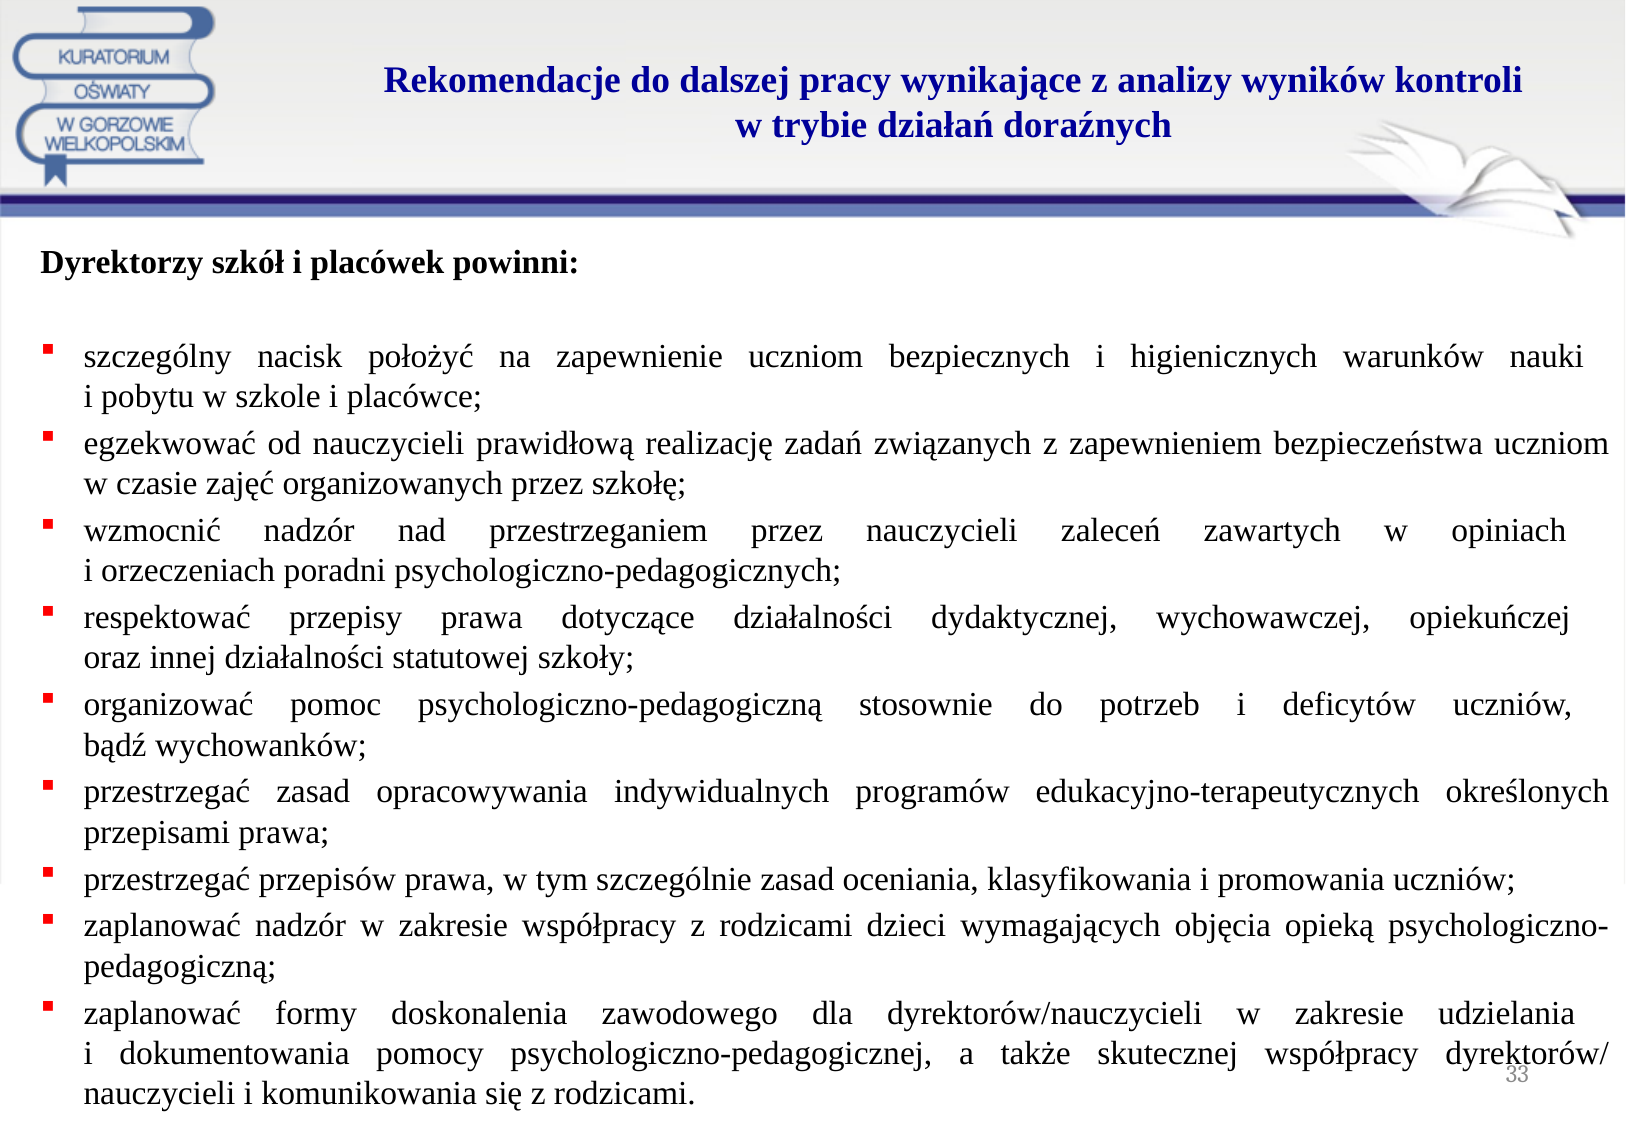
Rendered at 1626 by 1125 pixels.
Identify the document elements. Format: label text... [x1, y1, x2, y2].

title Rekomendacje do dalszej pracy wynikające z analizy wyników kontroli w trybie działań doraźnych [317, 23, 1600, 176]
list Dyrektorzy szkół i placówek powinni: szczególny nacisk położyć na zapewnienie uczniom bezpiecznych i higienicznych warunków nauki i pobytu w szkole i placówce; egzekwować od nauczycieli prawidłową realizację zadań związanych z zapewnieniem bezpieczeństwa uczniom w czasie zajęć organizowanych przez szkołę; wzmocnić nadzór nad przestrzeganiem przez nauczycieli zaleceń zawartych w opiniach i orzeczeniach poradni psychologiczno-pedagogicznych; respektować przepisy prawa dotyczące działalności dydaktycznej, wychowawczej, opiekuńczej oraz innej działalności statutowej szkoły; organizować pomoc psychologiczno-pedagogiczną stosownie do potrzeb i deficytów uczniów, bądź wychowanków; przestrzegać zasad opracowywania indywidualnych programów edukacyjno-terapeutycznych określonych przepisami prawa; przestrzegać przepisów prawa, w tym szczególnie zasad oceniania, klasyfikowania i promowania uczniów; zaplanować nadzór w zakresie współpracy z rodzicami dzieci wymagających objęcia opieką psychologiczno-pedagogiczną; zaplanować formy doskonalenia zawodowego dla dyrektorów/nauczycieli w zakresie udzielania i dokumentowania pomocy psychologiczno-pedagogicznej, a także skutecznej współpracy dyrektorów/ nauczycieli i komunikowania się z rodzicami. [25, 232, 1625, 1124]
slide_number 33 [1164, 1042, 1544, 1103]
picture [0, 0, 1626, 1125]
